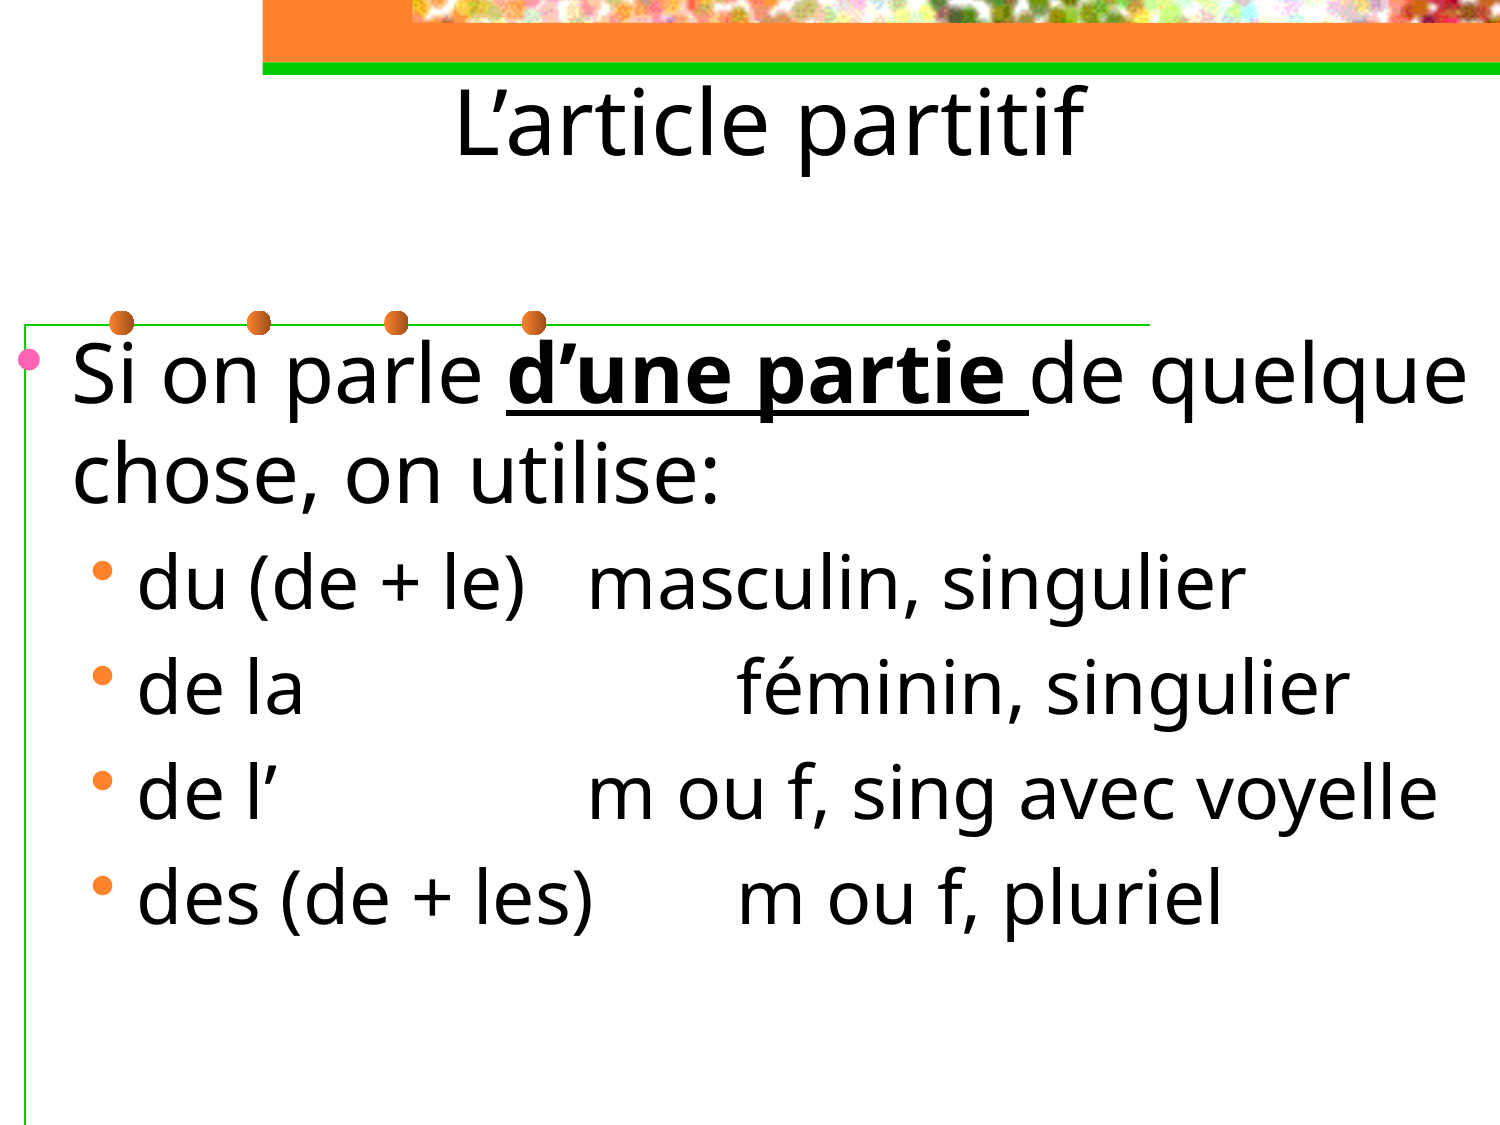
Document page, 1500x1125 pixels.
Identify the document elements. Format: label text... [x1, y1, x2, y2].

list Si on parle d’une partie de quelque chose, on utilise: du (de + le) masculin, singulier de la féminin, singulier de l’ m ou f, sing avec voyelle des (de + les) m ou f, pluriel [0, 312, 1500, 1075]
picture [412, 0, 1500, 23]
title L’article partitif [100, 37, 1438, 200]
